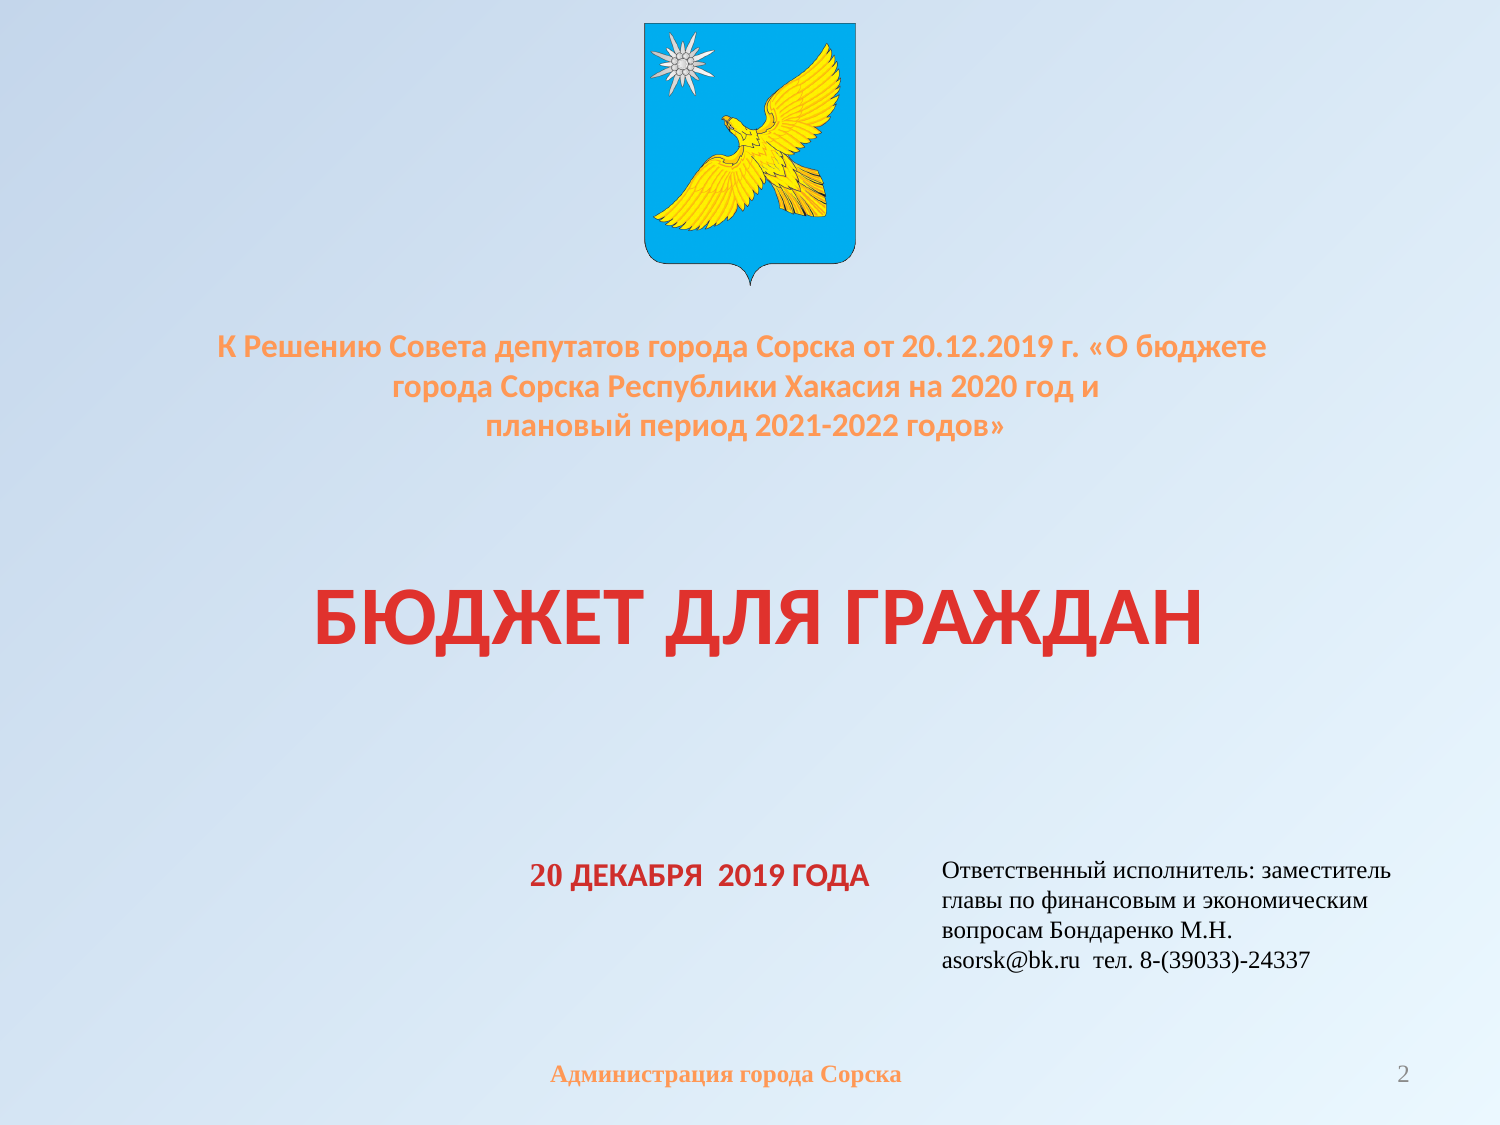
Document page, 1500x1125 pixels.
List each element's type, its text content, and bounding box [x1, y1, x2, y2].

text_box Ответственный исполнитель: заместитель главы по финансовым и экономическим вопросам Бондаренко М.Н. asorsk@bk.ru тел. 8-(39033)-24337 [927, 846, 1412, 981]
list БЮДЖЕТ ДЛЯ ГРАЖДАН [139, 444, 1360, 669]
picture [644, 241, 856, 288]
title К Решению Совета депутатов города Сорска от 20.12.2019 г. «О бюджете города Сорска Республики Хакасия на 2020 год и плановый период 2021-2022 годов» [86, 316, 1407, 542]
footer Администрация города Сорска [147, 1042, 1306, 1103]
picture [653, 35, 712, 93]
text_box 20 ДЕКАБРЯ 2019 ГОДА [226, 846, 927, 901]
picture [656, 45, 840, 230]
slide_number 2 [1306, 1042, 1425, 1103]
